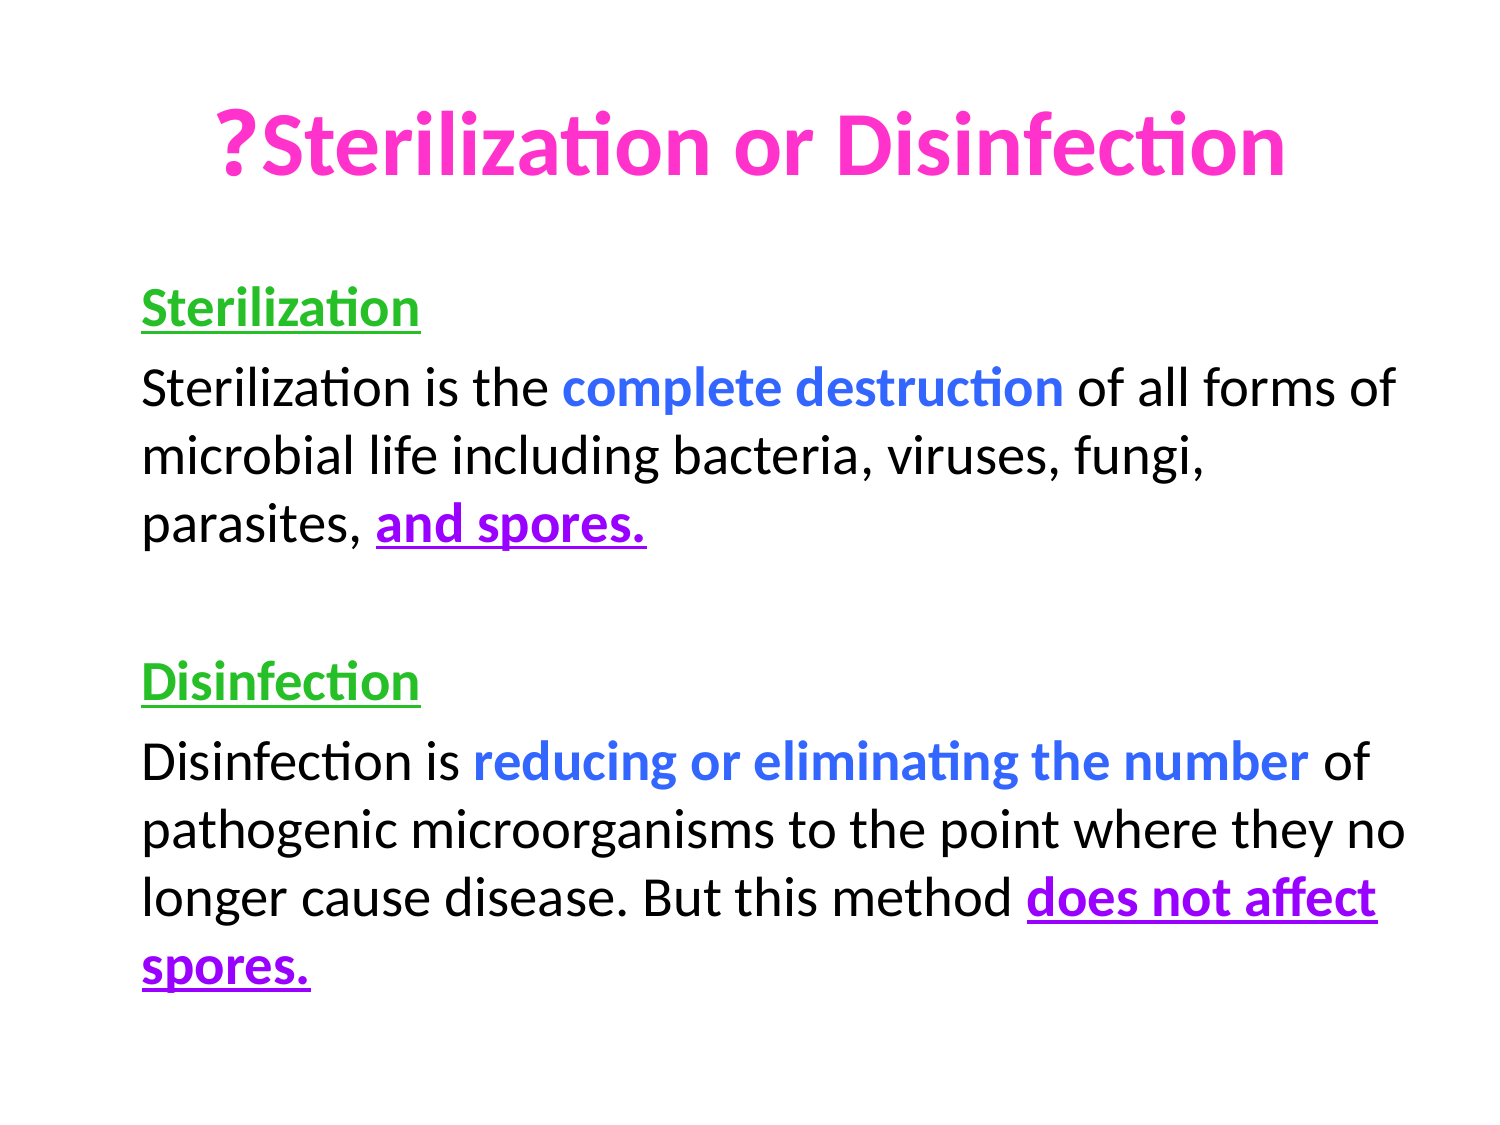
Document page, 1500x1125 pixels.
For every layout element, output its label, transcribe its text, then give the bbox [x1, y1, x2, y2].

title Sterilization or Disinfection? [75, 45, 1425, 233]
list Sterilization Sterilization is the complete destruction of all forms of microbial life including bacteria, viruses, fungi, parasites, and spores. Disinfection Disinfection is reducing or eliminating the number of pathogenic microorganisms to the point where they no longer cause disease. But this method does not affect spores. [75, 262, 1425, 1005]
